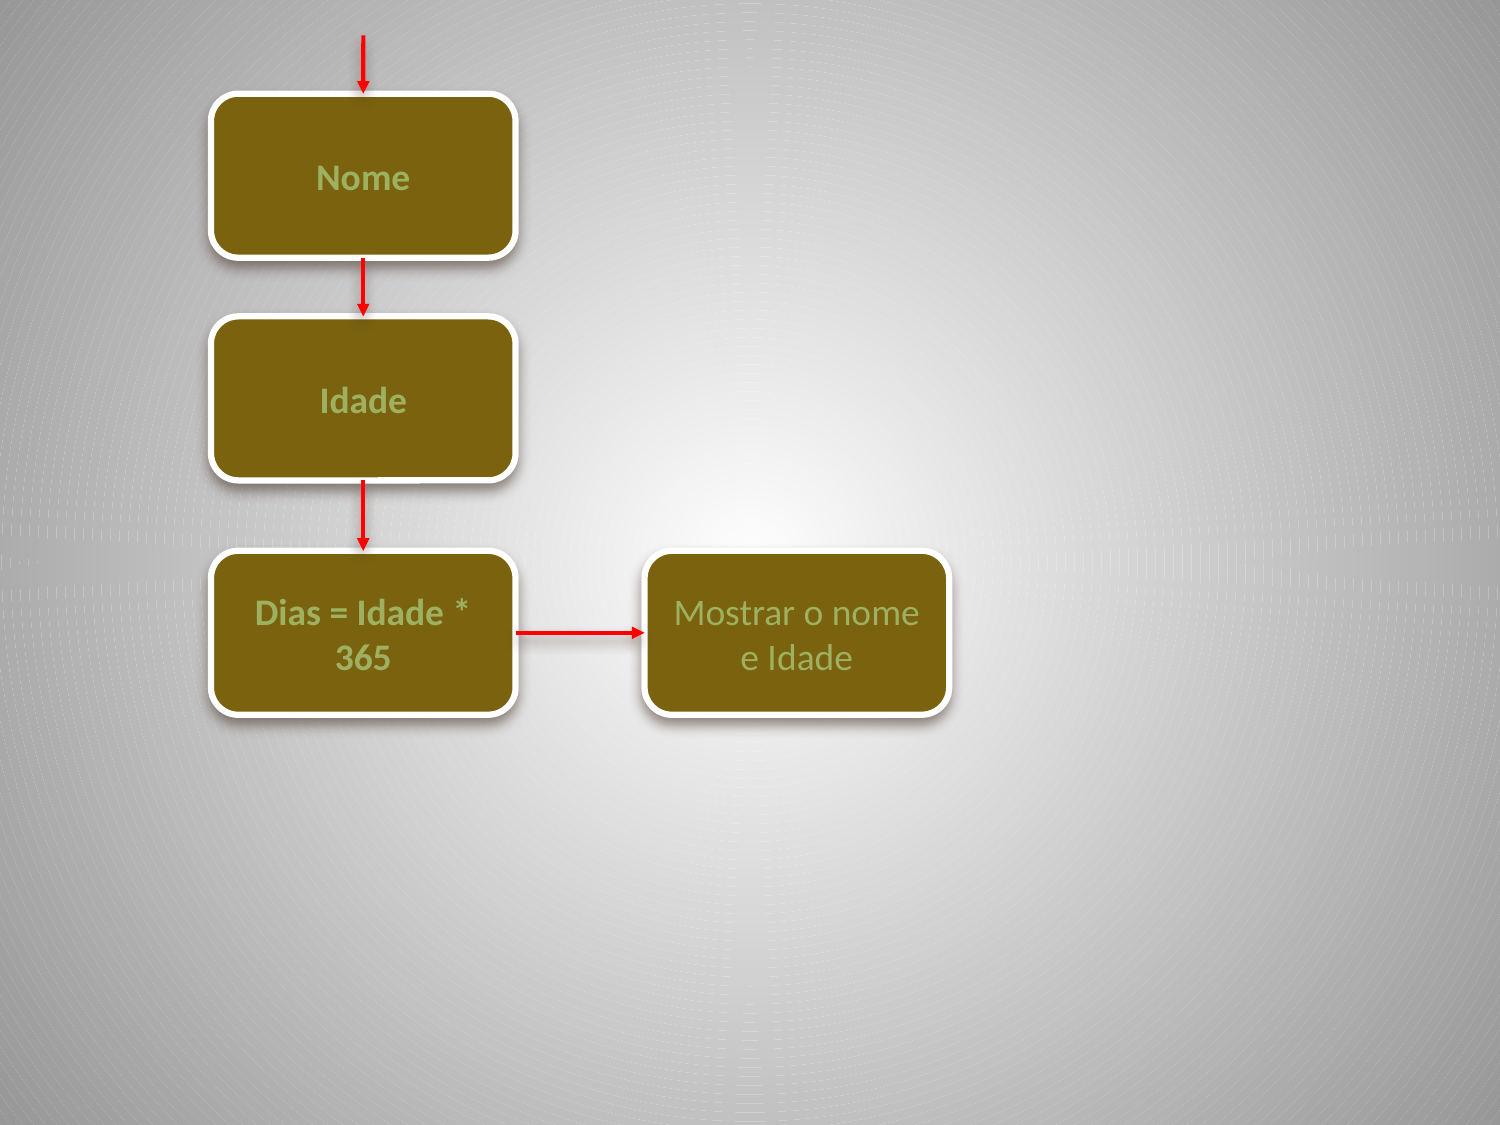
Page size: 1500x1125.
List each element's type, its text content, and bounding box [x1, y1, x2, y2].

text_box Dias = Idade * 365 [207, 547, 519, 718]
text_box Mostrar o nome e Idade [641, 547, 953, 718]
text_box Nome [207, 90, 519, 261]
text_box Idade [207, 313, 519, 484]
